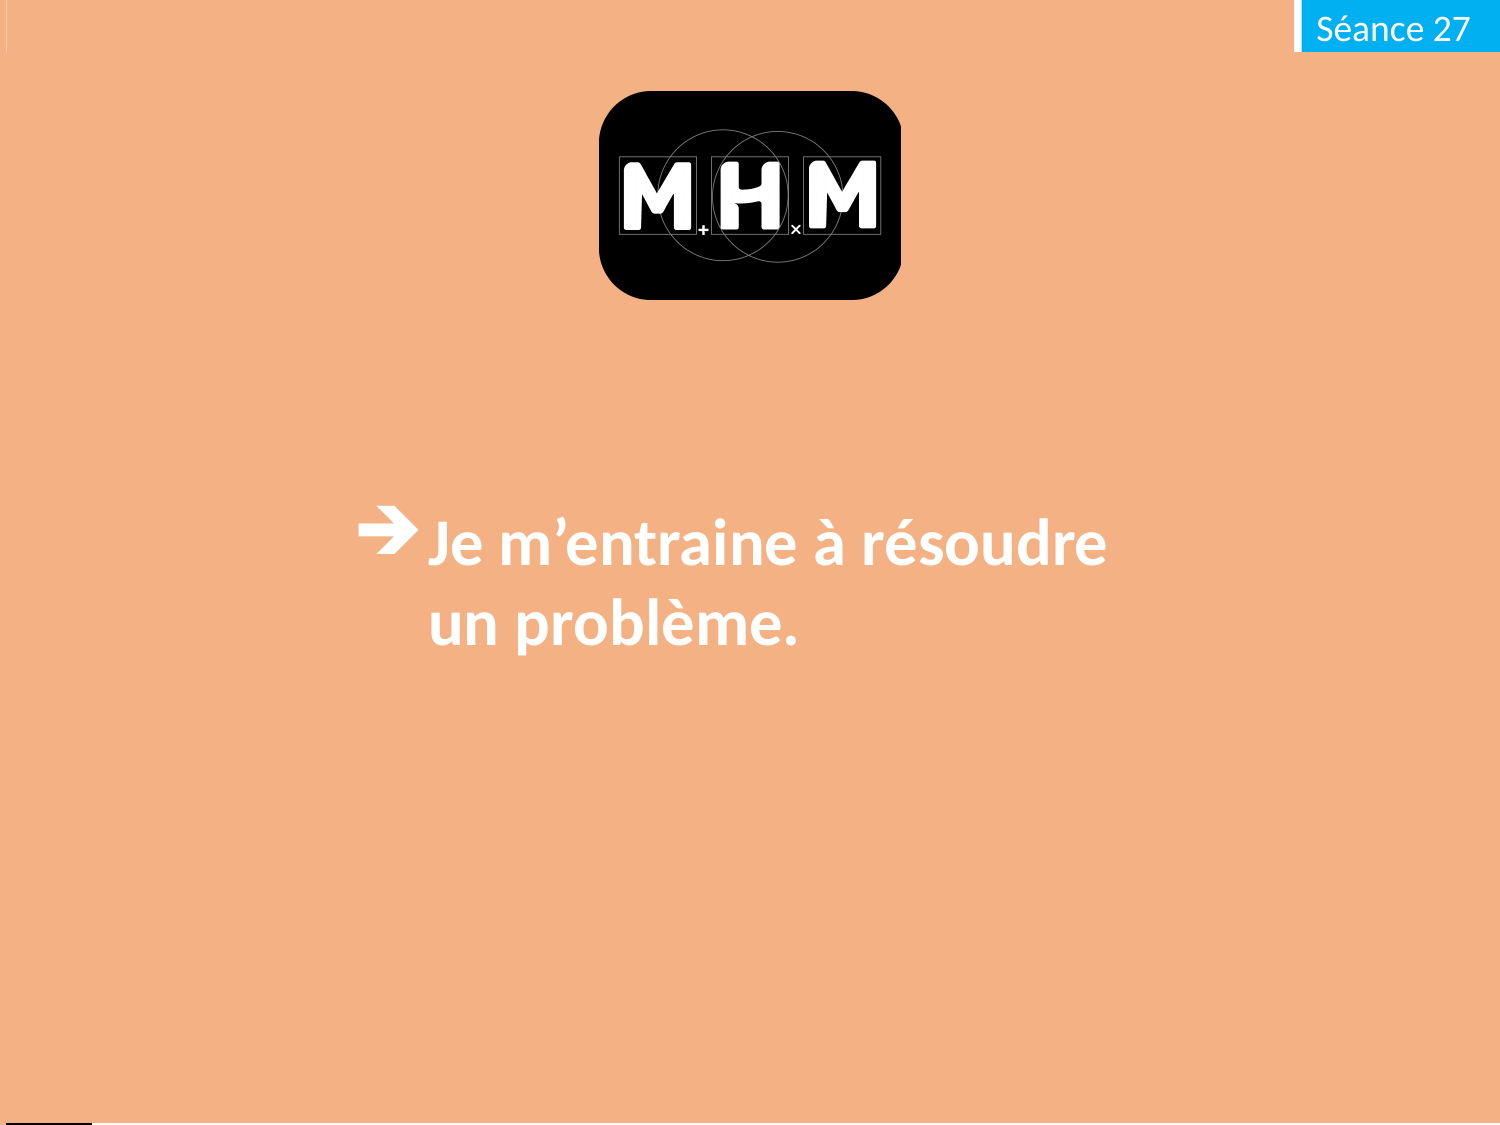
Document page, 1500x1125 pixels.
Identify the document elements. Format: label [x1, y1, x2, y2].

text_box [0, 52, 1500, 1123]
